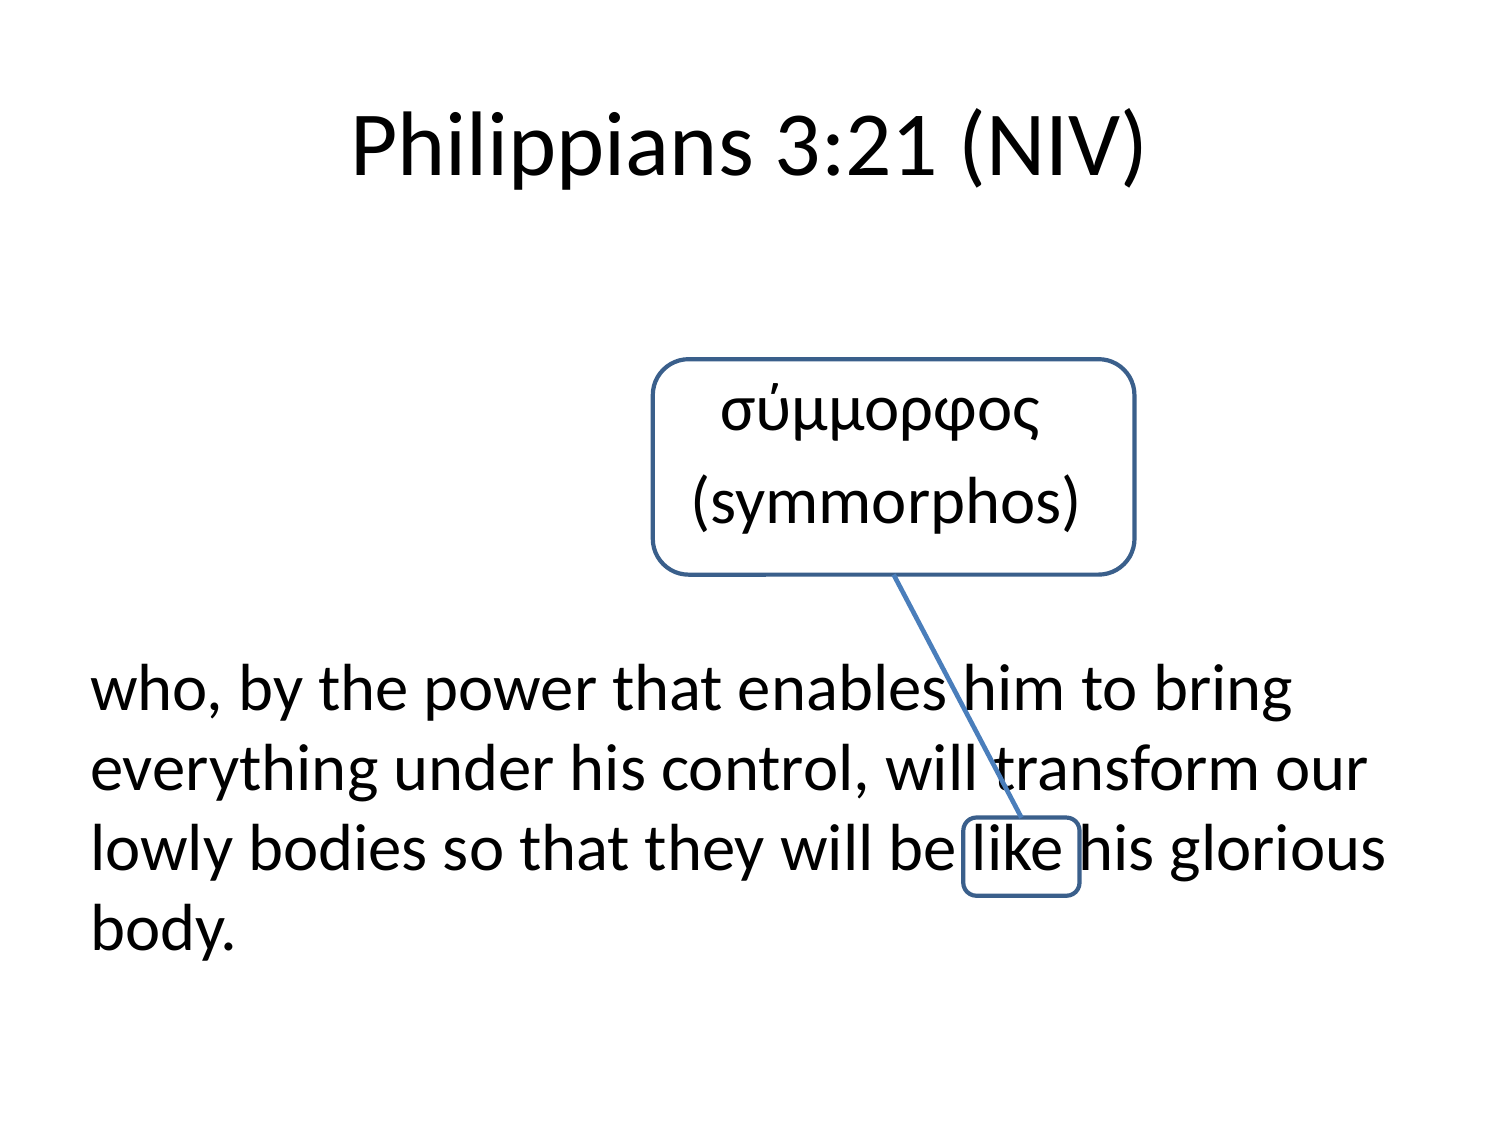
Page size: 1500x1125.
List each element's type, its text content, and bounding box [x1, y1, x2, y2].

title Philippians 3:21 (NIV) [75, 45, 1425, 233]
list σύμμορφος (symmorphos) who, by the power that enables him to bring everything under his control, will transform our lowly bodies so that they will be like his glorious body. [75, 262, 1425, 1005]
text_box [961, 815, 1082, 898]
text_box [650, 357, 1137, 577]
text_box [893, 574, 1022, 818]
